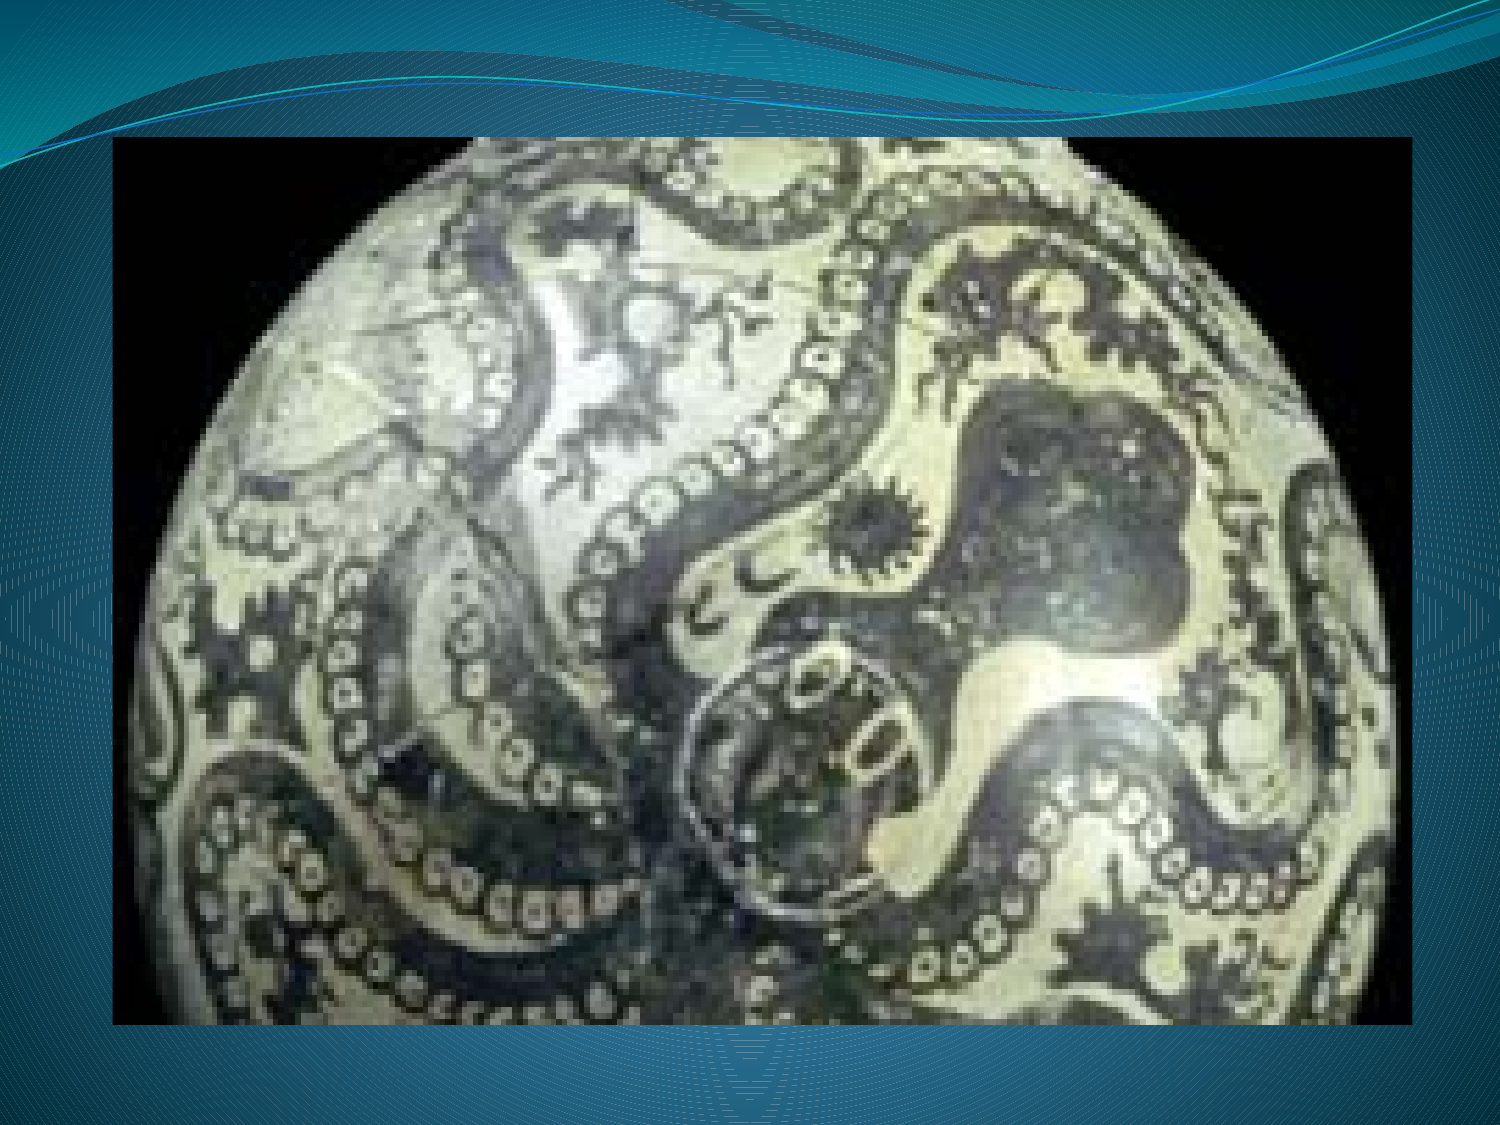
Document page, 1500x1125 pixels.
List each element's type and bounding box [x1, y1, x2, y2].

picture [112, 137, 1413, 1026]
